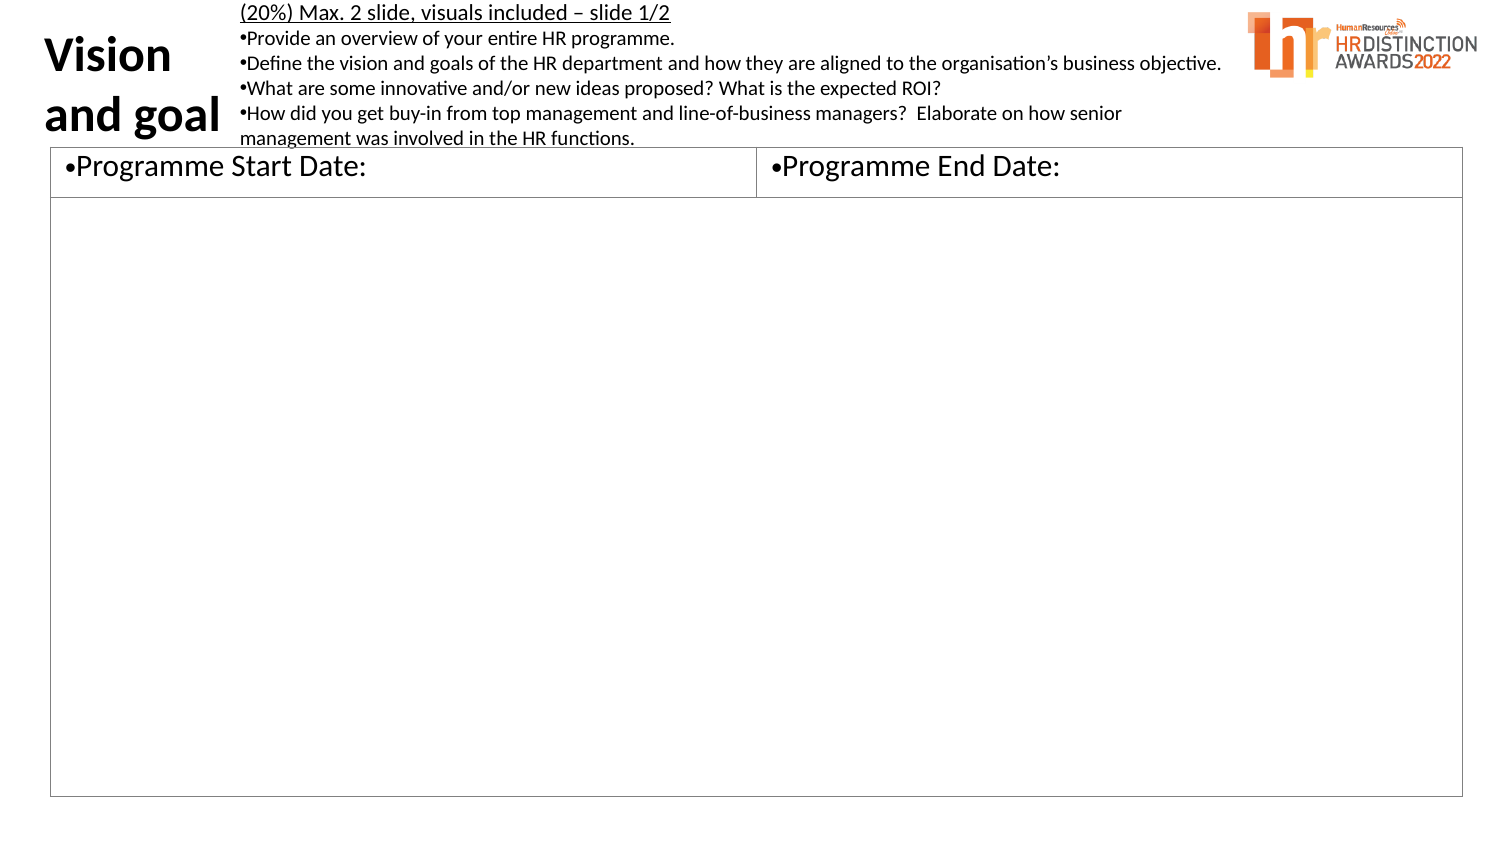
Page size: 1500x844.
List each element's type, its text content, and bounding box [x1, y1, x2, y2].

text_box Vision and goal [29, 15, 225, 147]
table_header Programme End Date: [757, 148, 1462, 197]
picture [1250, 0, 1500, 96]
text_box (20%) Max. 2 slide, visuals included – slide 1/2 Provide an overview of your entire HR programme. Define the vision and goals of the HR department and how they are aligned to the organisation’s business objective. What are some innovative and/or new ideas proposed? What is the expected ROI? How did you get buy-in from top management and line-of-business managers? Elaborate on how senior management was involved in the HR functions. [225, 0, 1250, 147]
table_cell [51, 198, 1462, 796]
table_header Programme Start Date: [51, 148, 756, 197]
